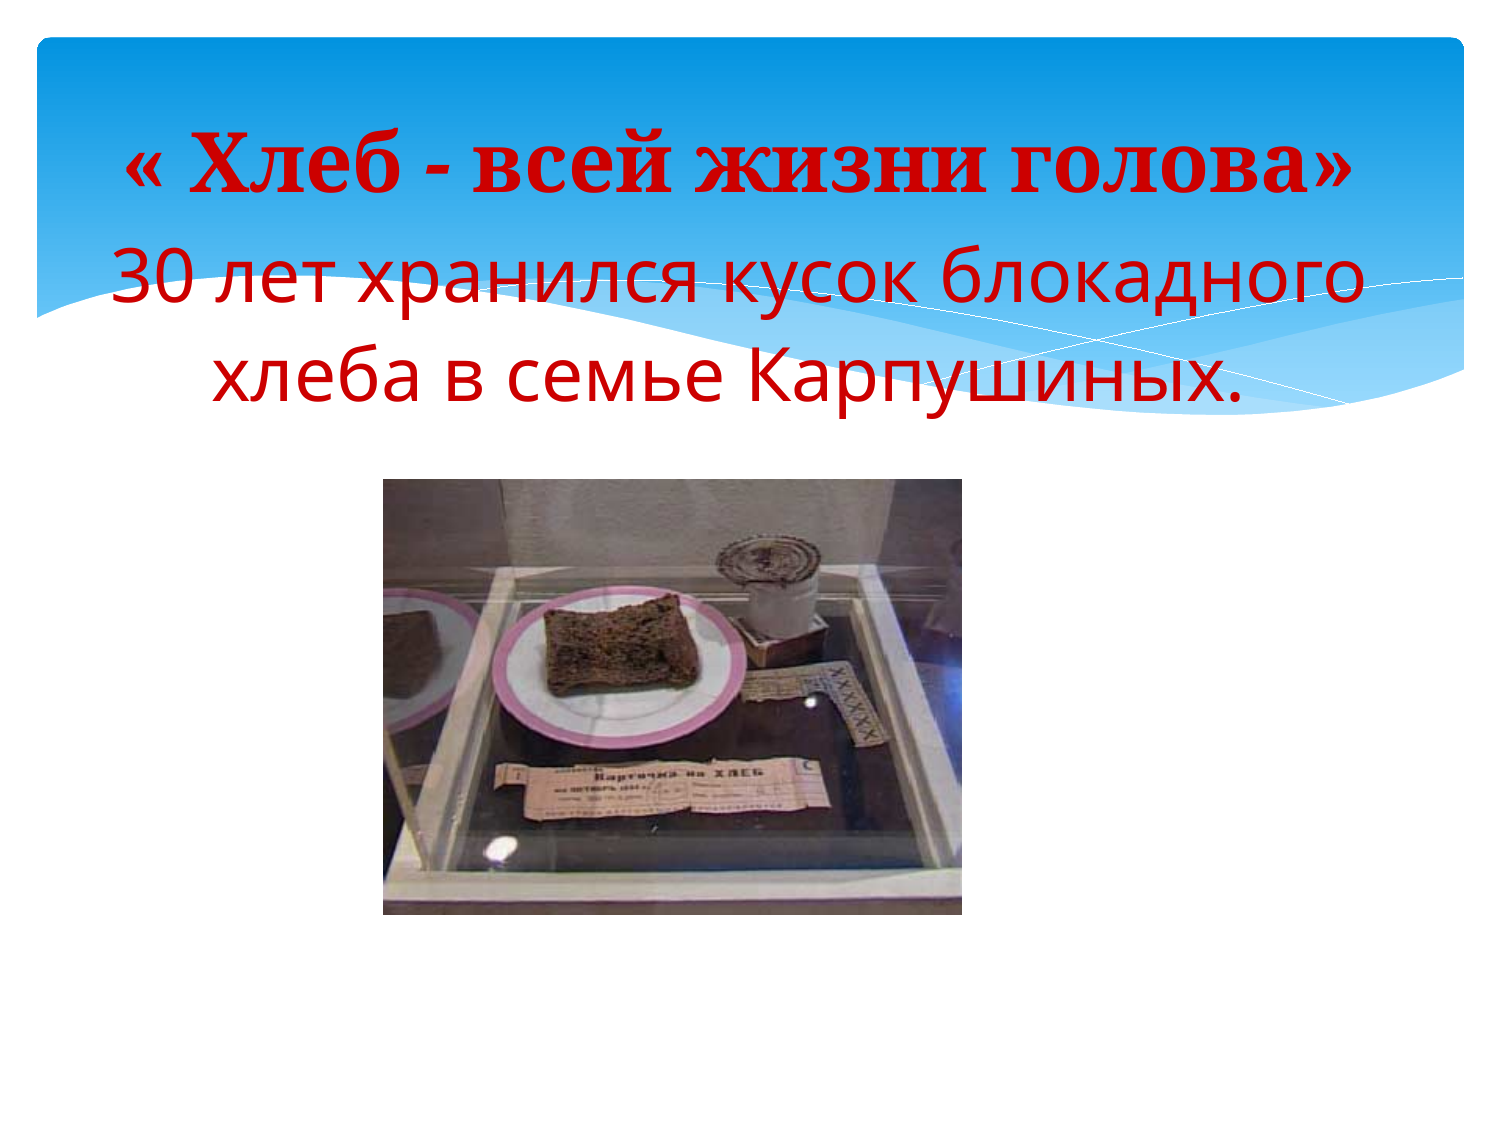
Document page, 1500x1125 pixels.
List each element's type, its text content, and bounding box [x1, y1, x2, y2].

title 30 лет хранился кусок блокадного хлеба в семье Карпушиных. [64, 219, 1415, 426]
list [383, 479, 963, 915]
text_box « Хлеб - всей жизни голова» [88, 101, 1412, 217]
